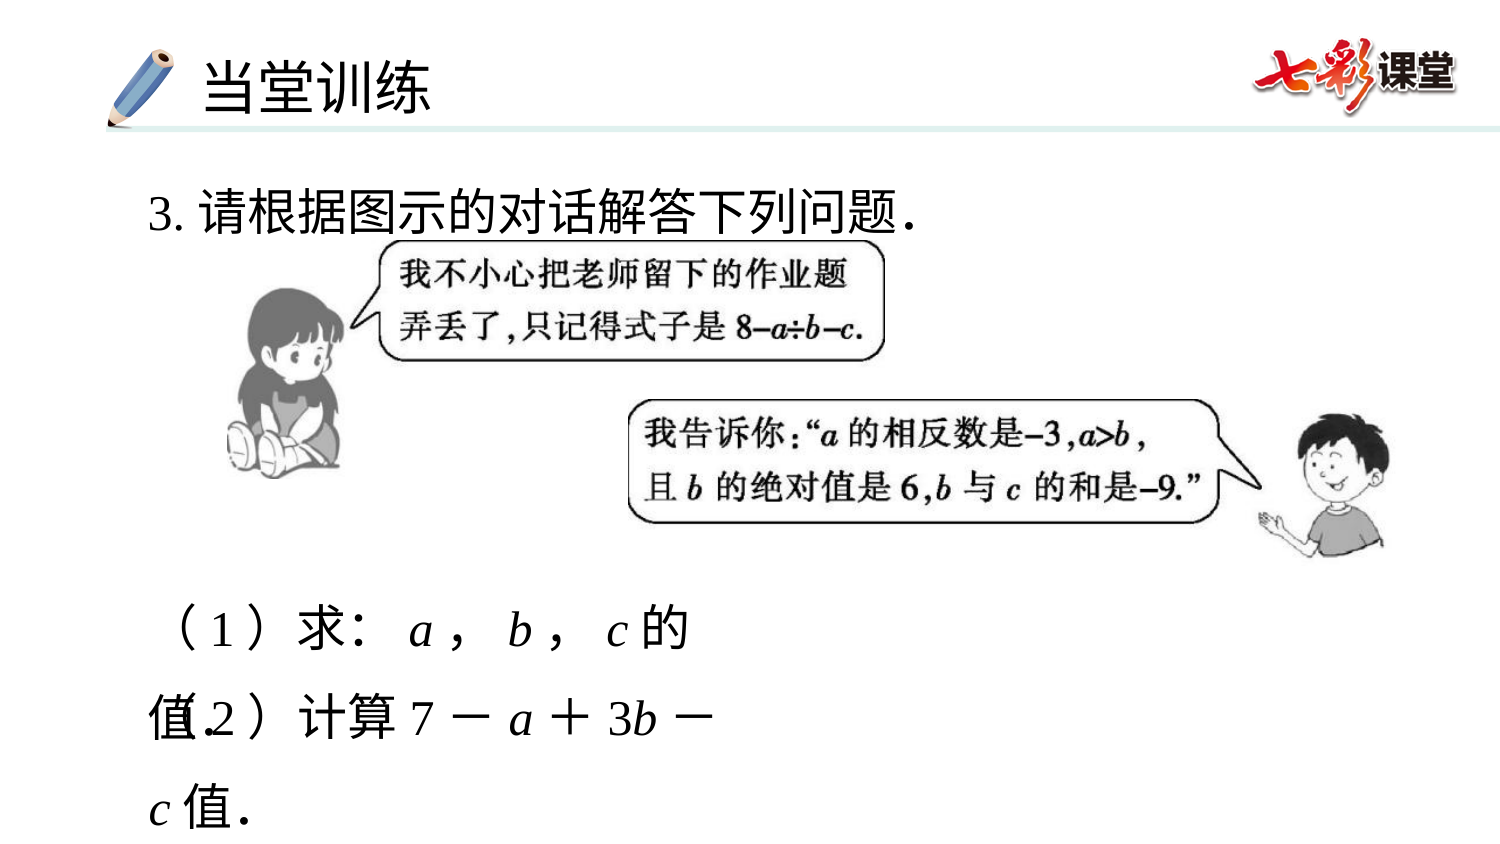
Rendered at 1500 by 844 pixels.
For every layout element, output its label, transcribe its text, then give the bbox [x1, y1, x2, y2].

text_box （1）求：a，b，c的值． [147, 565, 761, 746]
text_box 3.请根据图示的对话解答下列问题． [147, 150, 1124, 241]
picture [100, 32, 181, 146]
picture [1249, 32, 1461, 118]
text_box （2）计算7－a＋3b－c值． [148, 655, 749, 836]
picture [227, 240, 1400, 567]
